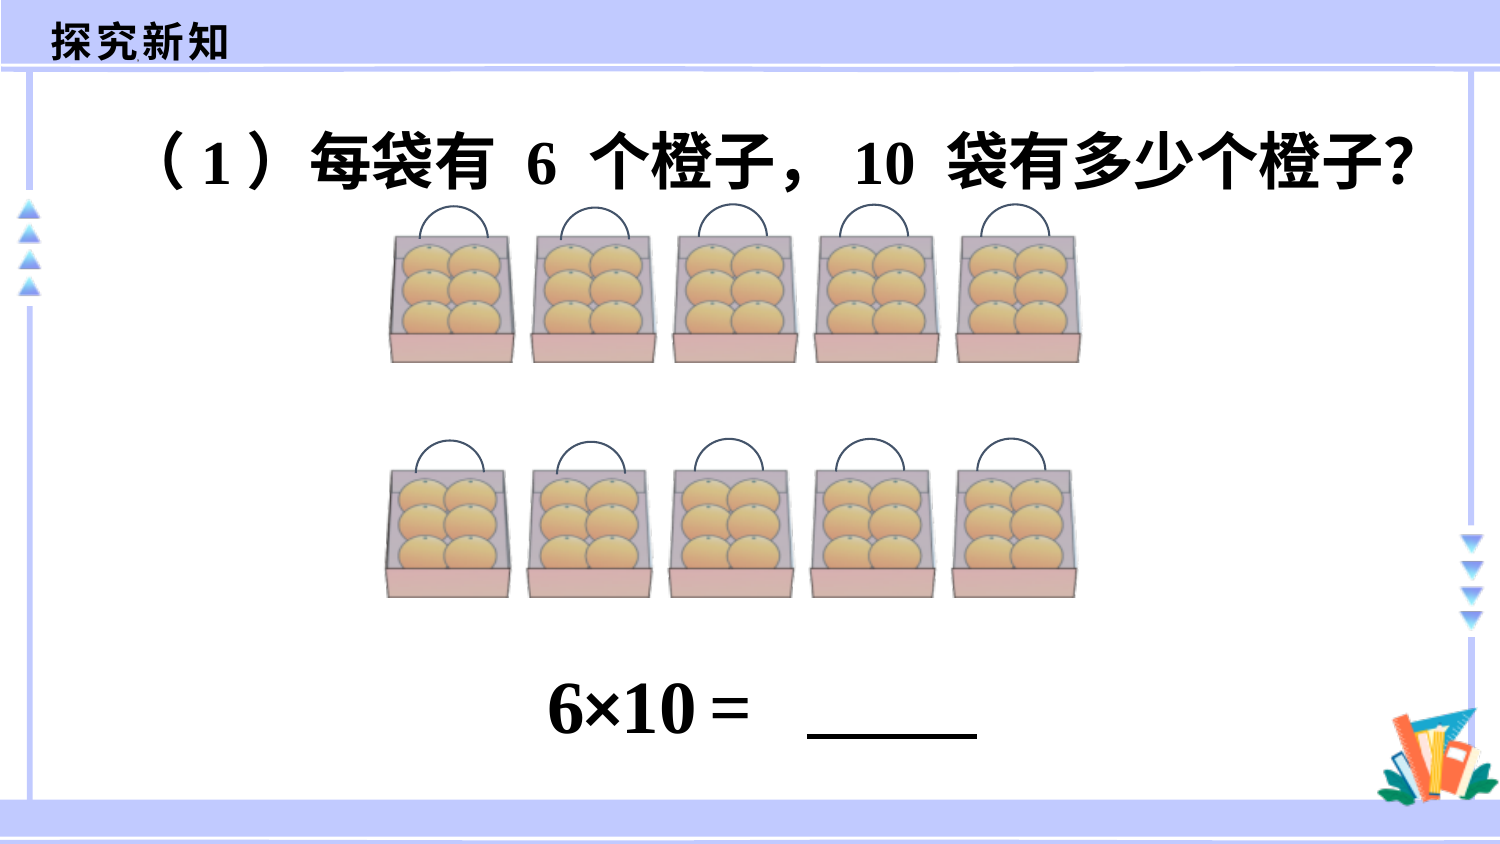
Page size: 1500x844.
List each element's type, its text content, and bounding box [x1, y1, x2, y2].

picture [1376, 527, 1500, 808]
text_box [532, 651, 978, 758]
picture [14, 71, 48, 304]
text_box （1）每袋有 6 个橙子，10 袋有多少个橙子？ [108, 114, 1461, 205]
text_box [374, 204, 1095, 363]
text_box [371, 438, 1091, 598]
text_box 探究新知 [35, 8, 246, 73]
